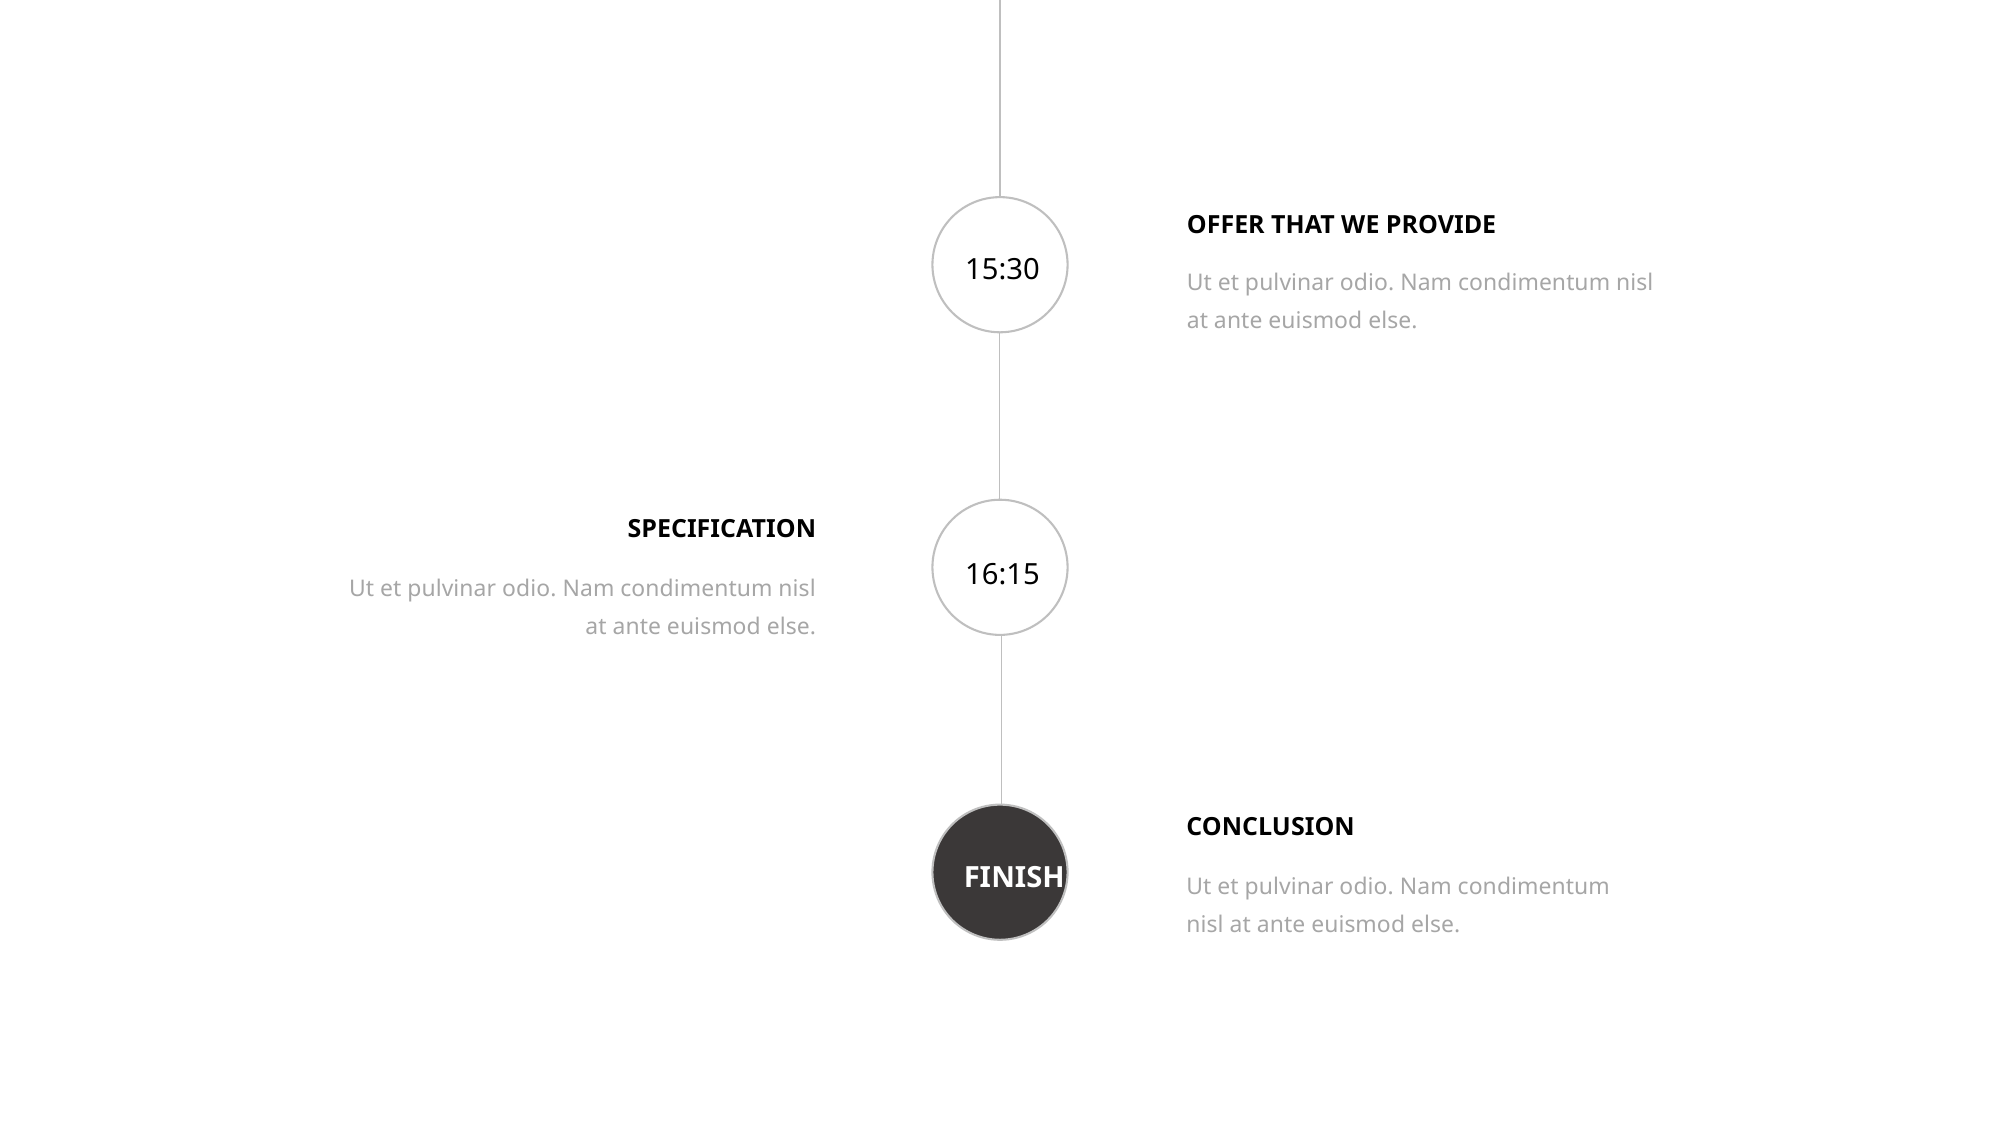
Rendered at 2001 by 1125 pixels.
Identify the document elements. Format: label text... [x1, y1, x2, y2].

text_box OFFER THAT WE PROVIDE Ut et pulvinar odio. Nam condimentum nisl at ante euismod else. [1172, 201, 1688, 437]
text_box CONCLUSION Ut et pulvinar odio. Nam condimentum nisl at ante euismod else. [1171, 806, 1669, 1042]
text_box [932, 804, 1082, 940]
text_box SPECIFICATION Ut et pulvinar odio. Nam condimentum nisl at ante euismod else. [323, 508, 832, 744]
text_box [932, 197, 1068, 333]
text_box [932, 499, 1068, 635]
